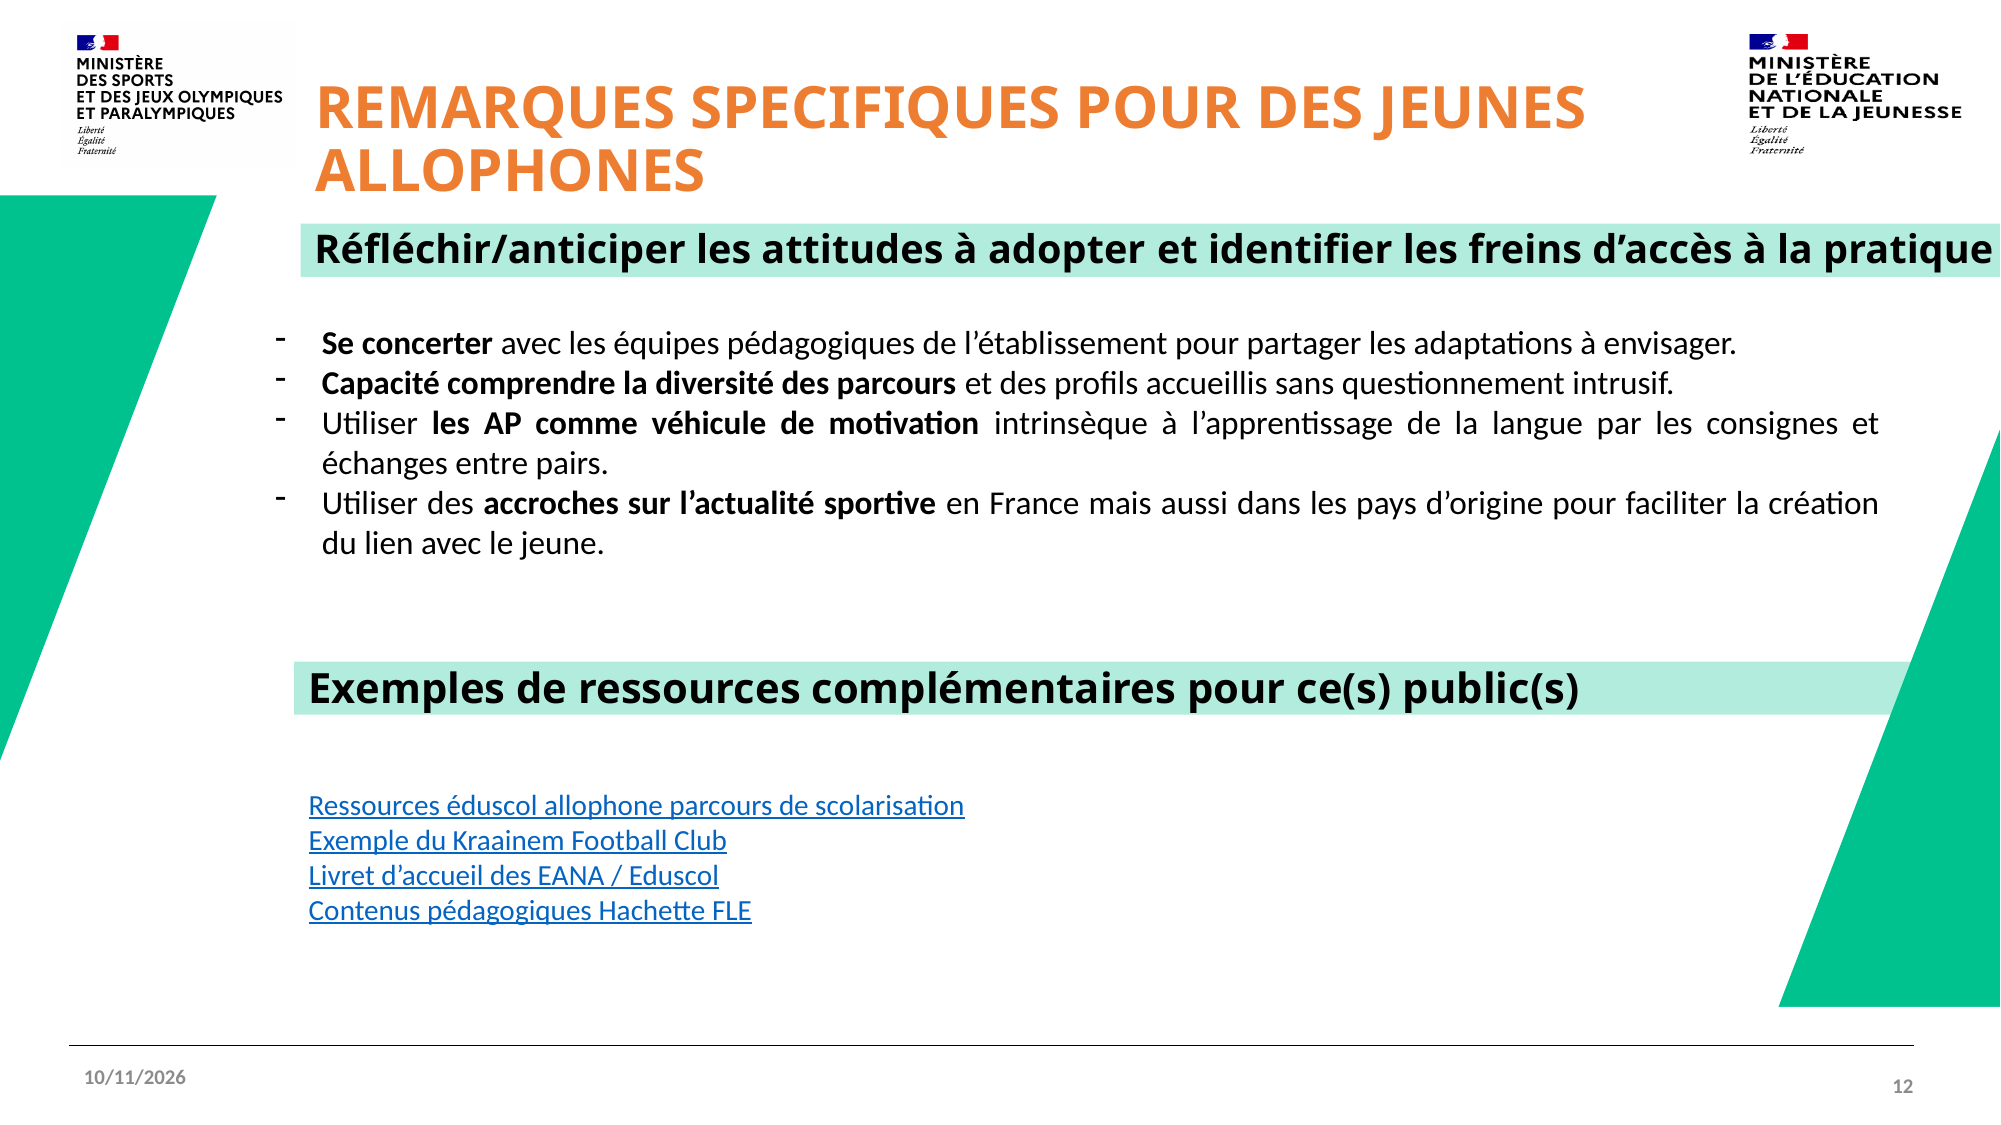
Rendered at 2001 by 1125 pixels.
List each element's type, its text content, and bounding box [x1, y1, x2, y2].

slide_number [69, 1046, 519, 1107]
text_box Exemples de ressources complémentaires pour ce(s) public(s) [294, 661, 2000, 715]
title REMARQUES SPECIFIQUES POUR DES JEUNES ALLOPHONES [300, 67, 1713, 216]
text_box Se concerter avec les équipes pédagogiques de l’établissement pour partager les adaptations à envisager. Capacité comprendre la diversité des parcours et des profils accueillis sans questionnement intrusif. Utiliser les AP comme véhicule de motivation intrinsèque à l’apprentissage de la langue par les consignes et échanges entre pairs. Utiliser des accroches sur l’actualité sportive en France mais aussi dans les pays d’origine pour faciliter la création du lien avec le jeune. [260, 314, 1896, 659]
picture [1749, 34, 1963, 155]
text_box Ressources éduscol allophone parcours de scolarisation Exemple du Kraainem Football Club Livret d’accueil des EANA / Eduscol Contenus pédagogiques Hachette FLE [293, 778, 1963, 1024]
text_box Réfléchir/anticiper les attitudes à adopter et identifier les freins d’accès à la pratique [300, 223, 2000, 277]
slide_number 12 [1618, 1046, 1914, 1125]
picture [62, 20, 297, 169]
